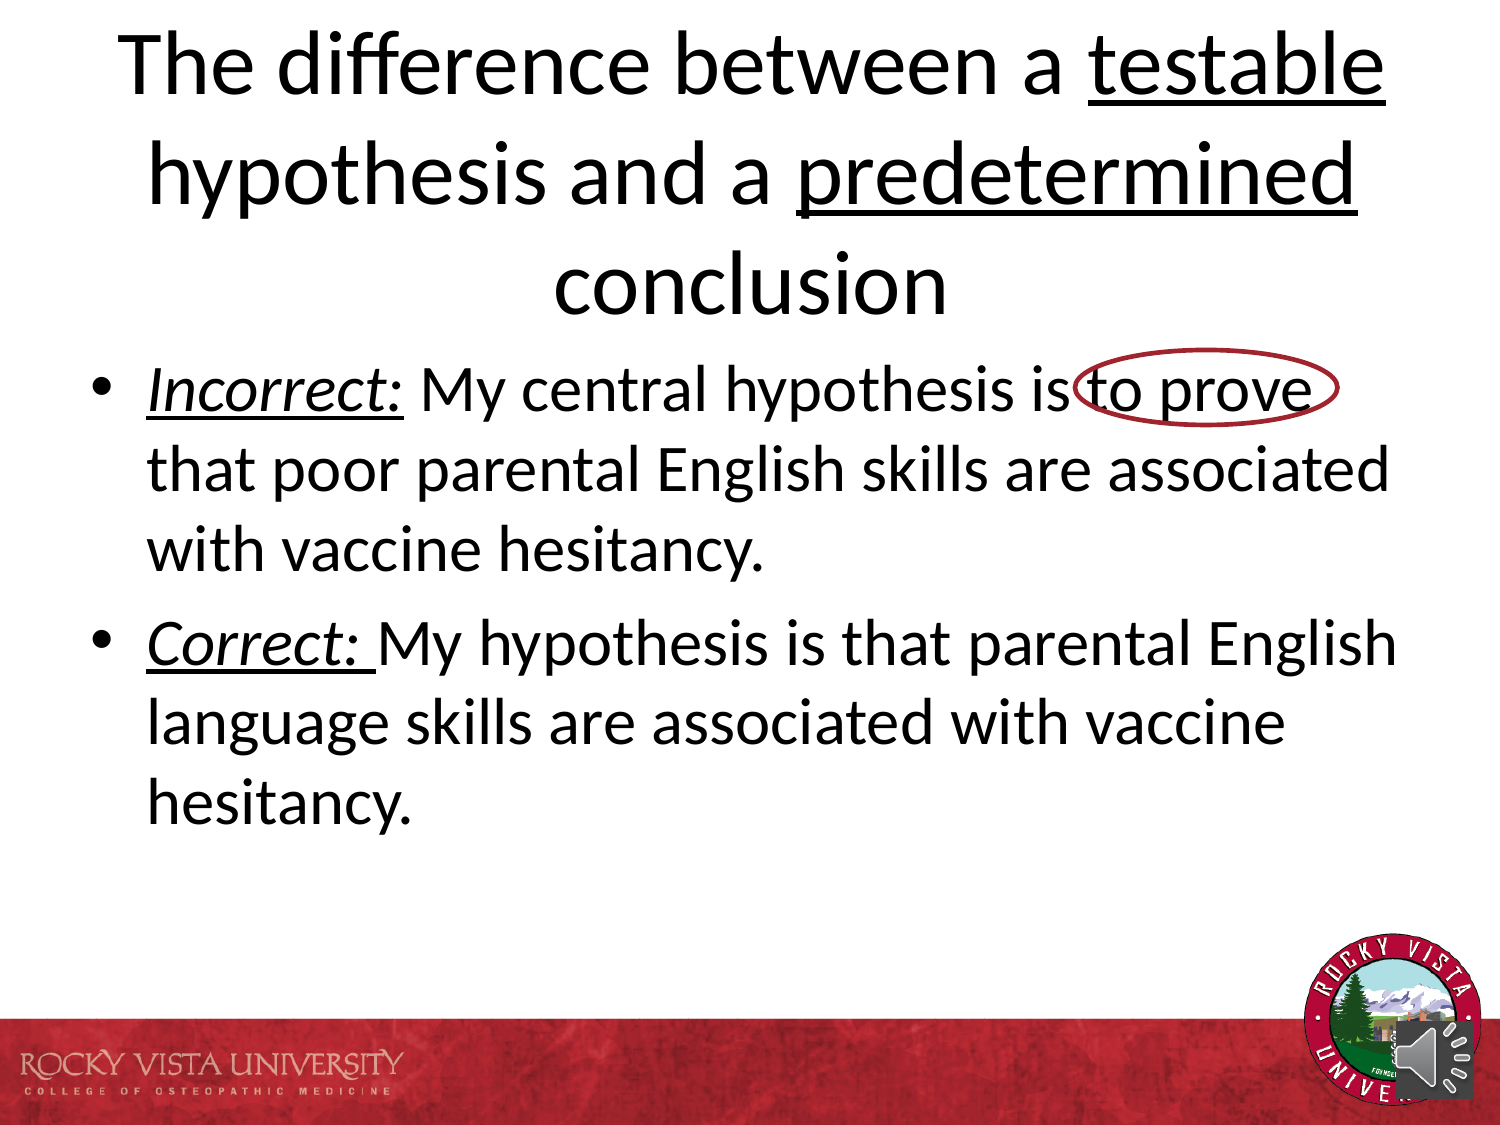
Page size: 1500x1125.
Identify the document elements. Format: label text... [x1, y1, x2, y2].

title The difference between a testable hypothesis and a predetermined conclusion [77, 72, 1428, 263]
text_box [1072, 347, 1340, 428]
list Incorrect: My central hypothesis is to prove that poor parental English skills are associated with vaccine hesitancy. Correct: My hypothesis is that parental English language skills are associated with vaccine hesitancy. [75, 337, 1425, 1005]
picture [0, 0, 1500, 1125]
